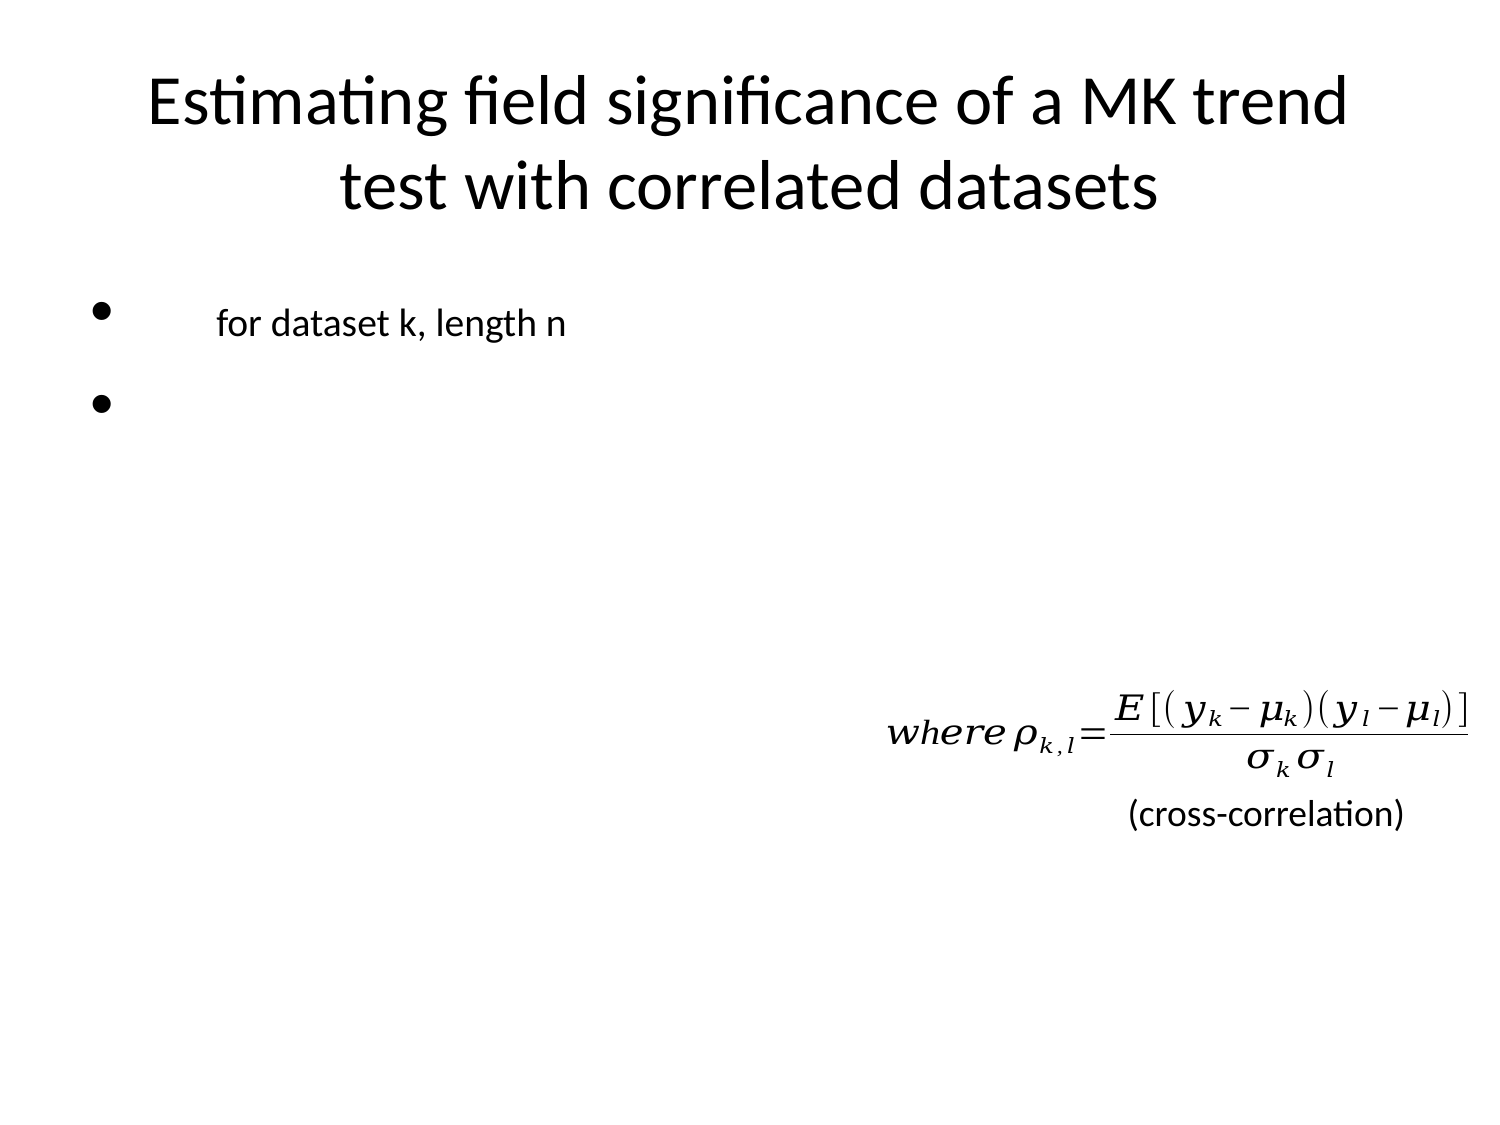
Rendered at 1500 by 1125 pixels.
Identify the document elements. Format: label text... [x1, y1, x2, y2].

title Estimating field significance of a MK trend test with correlated datasets [75, 45, 1425, 233]
text_box (cross-correlation) [1112, 781, 1421, 842]
